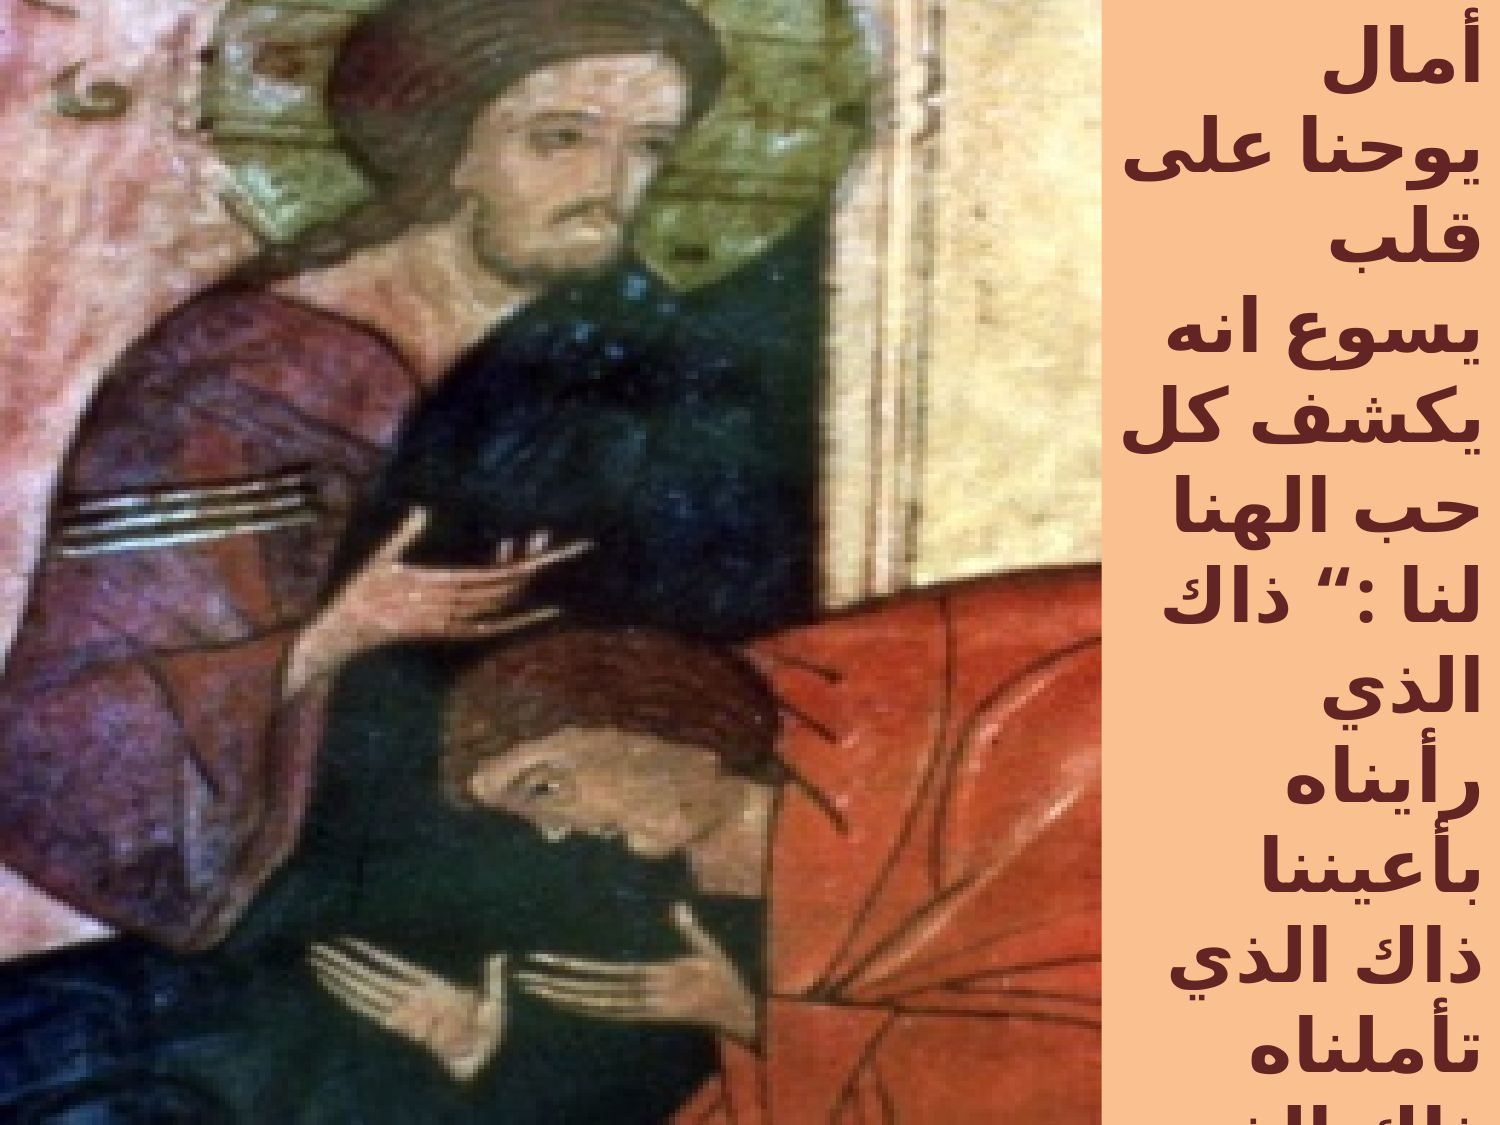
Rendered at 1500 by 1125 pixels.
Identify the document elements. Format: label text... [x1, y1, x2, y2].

picture [0, 0, 1102, 1125]
text_box أمال يوحنا على قلب يسوع انه يكشف كل حب الهنا لنا :“ ذاك الذي رأيناه بأعيننا ذاك الذي تأملناه ذاك الذي لمسناه بيدنا من كلمة الحياة نبشركم به [1103, 0, 1500, 1125]
